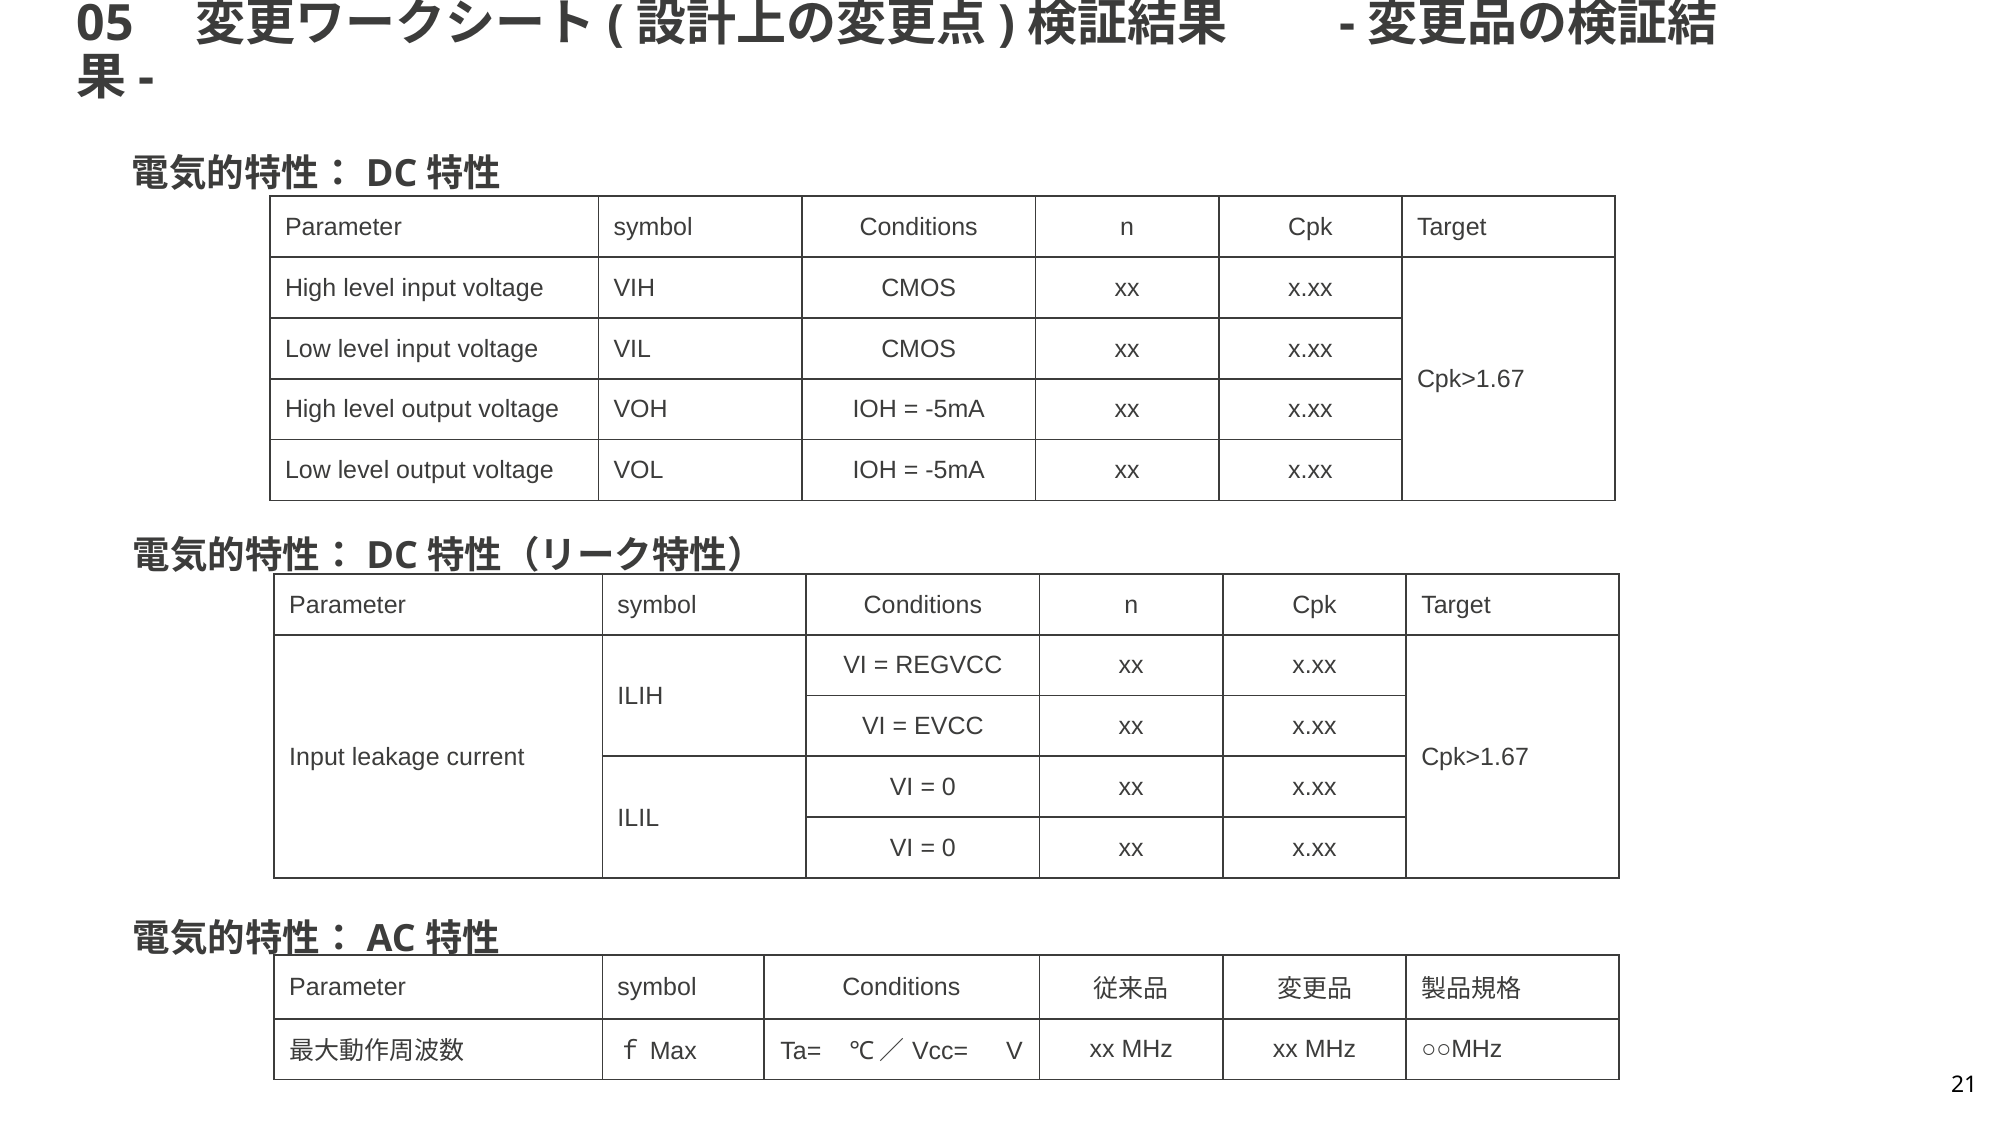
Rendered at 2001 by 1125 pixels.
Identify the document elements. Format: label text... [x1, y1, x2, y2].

table_header 従来品 [1040, 956, 1222, 1018]
table_cell x.xx [1220, 380, 1401, 439]
table_header Cpk [1224, 575, 1405, 634]
table_cell VOL [599, 440, 801, 500]
table_cell VI = 0 [807, 818, 1039, 877]
table_cell CMOS [803, 319, 1035, 378]
table_cell xx [1036, 319, 1218, 378]
table_header Parameter [275, 575, 602, 634]
table_header symbol [603, 956, 763, 1018]
table_header symbol [603, 575, 805, 634]
table_cell Ta= ℃／Vcc= V [765, 1020, 1039, 1079]
table_header Conditions [803, 197, 1035, 256]
table_cell xx [1040, 696, 1222, 755]
table_cell x.xx [1224, 757, 1405, 816]
table_cell VI = 0 [807, 757, 1039, 816]
table_cell x.xx [1224, 696, 1405, 755]
table_header symbol [599, 197, 801, 256]
table_cell IOH = -5mA [803, 380, 1035, 439]
table_cell x.xx [1220, 319, 1401, 378]
table_cell VI = EVCC [807, 696, 1039, 755]
table_cell x.xx [1224, 818, 1405, 877]
table_cell Cpk>1.67 [1407, 636, 1618, 877]
table_cell IOH = -5mA [803, 440, 1035, 500]
table_cell ○○MHz [1407, 1020, 1618, 1079]
table_header Parameter [271, 197, 598, 256]
table_cell x.xx [1220, 258, 1401, 317]
table_header n [1040, 575, 1222, 634]
table_cell xx [1040, 818, 1222, 877]
table_cell Input leakage current [275, 636, 602, 877]
table_header Target [1403, 197, 1614, 256]
table_cell VIL [599, 319, 801, 378]
table_header Conditions [807, 575, 1039, 634]
table_header Parameter [275, 956, 602, 1018]
title 05 変更ワークシート(設計上の変更点)検証結果 -変更品の検証結果- [0, 0, 1877, 123]
table_cell 最大動作周波数 [275, 1020, 602, 1079]
table_cell VOH [599, 380, 801, 439]
table_cell xx [1036, 258, 1218, 317]
table_cell High level input voltage [271, 258, 598, 317]
table_cell xx [1036, 380, 1218, 439]
table_cell CMOS [803, 258, 1035, 317]
table_header 製品規格 [1407, 956, 1618, 1018]
table_cell Cpk>1.67 [1403, 258, 1614, 500]
text_box 電気的特性：DC特性 [117, 141, 517, 202]
table_cell xx MHz [1040, 1020, 1222, 1079]
table_cell VIH [599, 258, 801, 317]
table_cell xx [1036, 440, 1218, 500]
table_cell xx MHz [1224, 1020, 1405, 1079]
table_cell ｆMax [603, 1020, 763, 1079]
table_cell x.xx [1220, 440, 1401, 500]
table_header Cpk [1220, 197, 1401, 256]
table_header Target [1407, 575, 1618, 634]
table_header n [1036, 197, 1218, 256]
text_box 電気的特性：DC特性（リーク特性） [117, 523, 780, 583]
table_cell ILIL [603, 757, 805, 877]
table_cell ILIH [603, 636, 805, 755]
text_box 電気的特性：AC特性 [117, 906, 515, 966]
table_cell Low level output voltage [271, 440, 598, 500]
table_cell VI = REGVCC [807, 636, 1039, 695]
table_cell High level output voltage [271, 380, 598, 439]
table_cell x.xx [1224, 636, 1405, 695]
table_header Conditions [765, 956, 1039, 1018]
table_cell xx [1040, 757, 1222, 816]
table_cell Low level input voltage [271, 319, 598, 378]
table_cell xx [1040, 636, 1222, 695]
table_header 変更品 [1224, 956, 1405, 1018]
